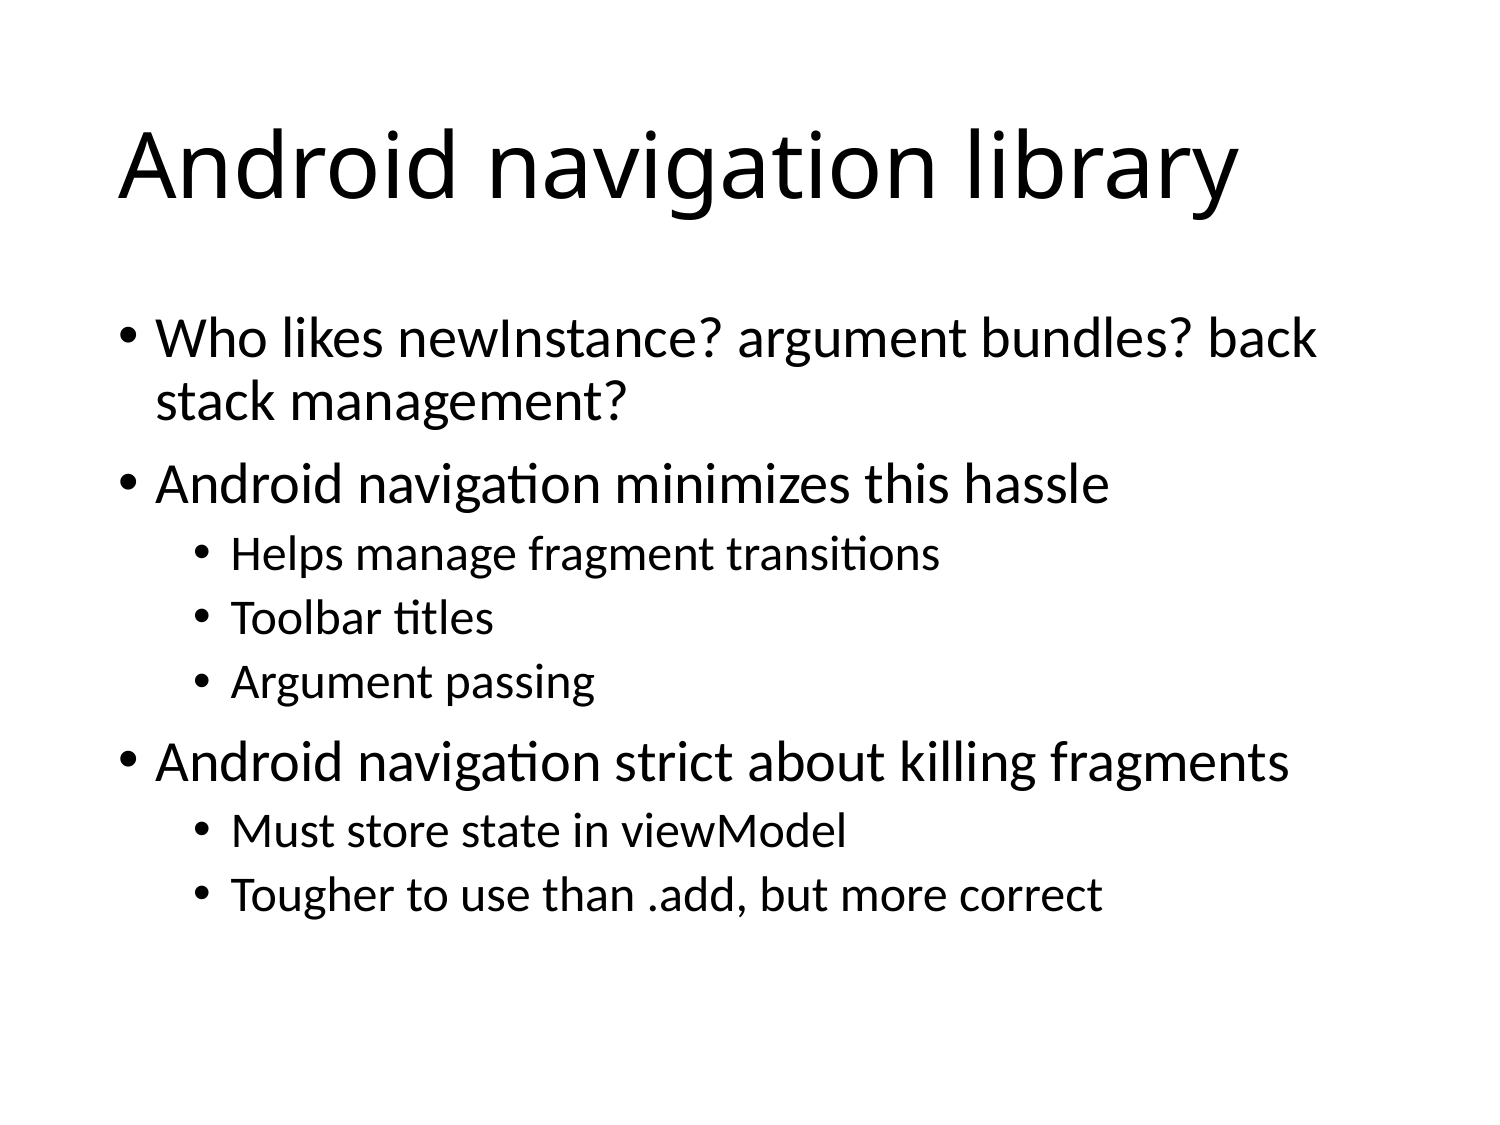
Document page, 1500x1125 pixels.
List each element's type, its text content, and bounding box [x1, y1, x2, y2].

list Who likes newInstance? argument bundles? back stack management? Android navigation minimizes this hassle Helps manage fragment transitions Toolbar titles Argument passing Android navigation strict about killing fragments Must store state in viewModel Tougher to use than .add, but more correct [103, 299, 1397, 1014]
title Android navigation library [103, 59, 1397, 278]
